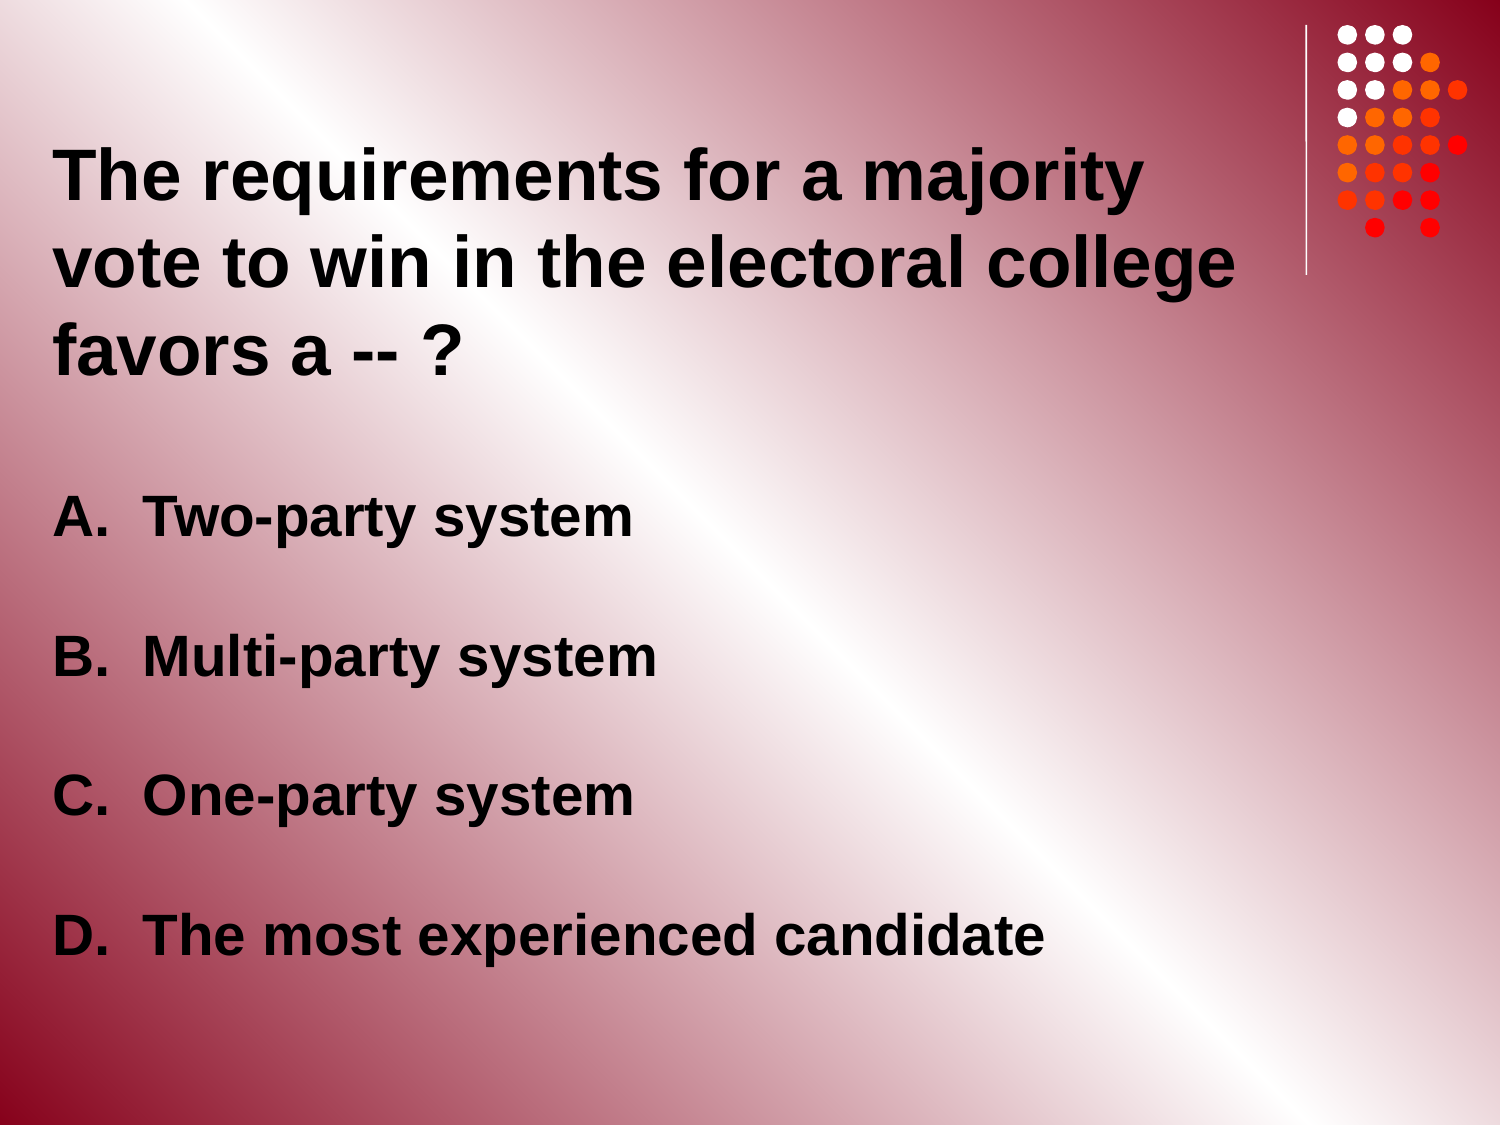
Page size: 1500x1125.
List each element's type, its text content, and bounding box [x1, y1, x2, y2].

text_box The requirements for a majority vote to win in the electoral college favors a -- ? A. Two-party system B. Multi-party system C. One-party system D. The most experienced candidate [37, 937, 1313, 1125]
